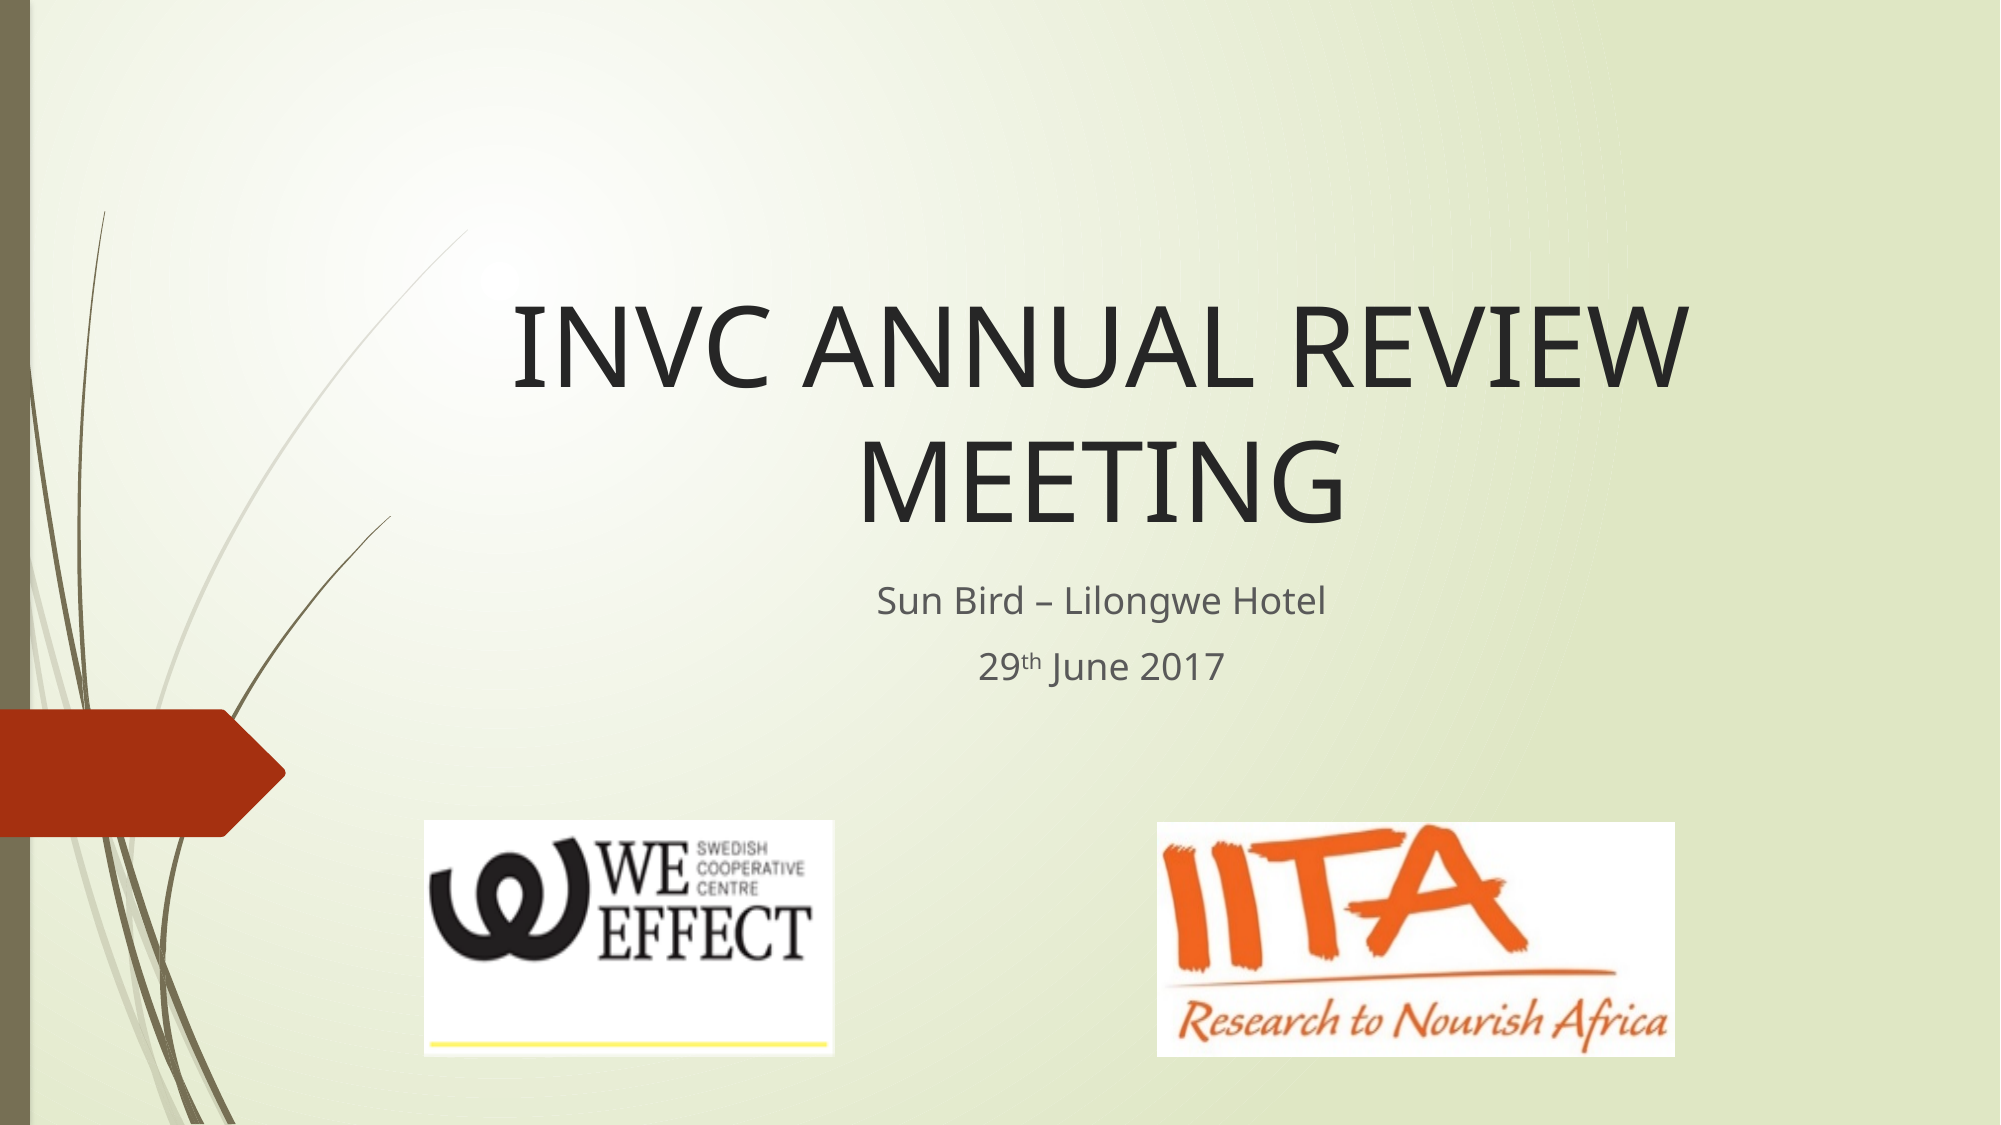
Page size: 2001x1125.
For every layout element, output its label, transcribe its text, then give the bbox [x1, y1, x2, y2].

subtitle Sun Bird – Lilongwe Hotel 29th June 2017 [370, 569, 1834, 755]
picture [1157, 822, 1675, 1058]
picture [424, 820, 835, 1058]
title INVC ANNUAL REVIEW MEETING [370, 181, 1834, 553]
text_box [424, 820, 1675, 1074]
footer [424, 813, 1675, 820]
